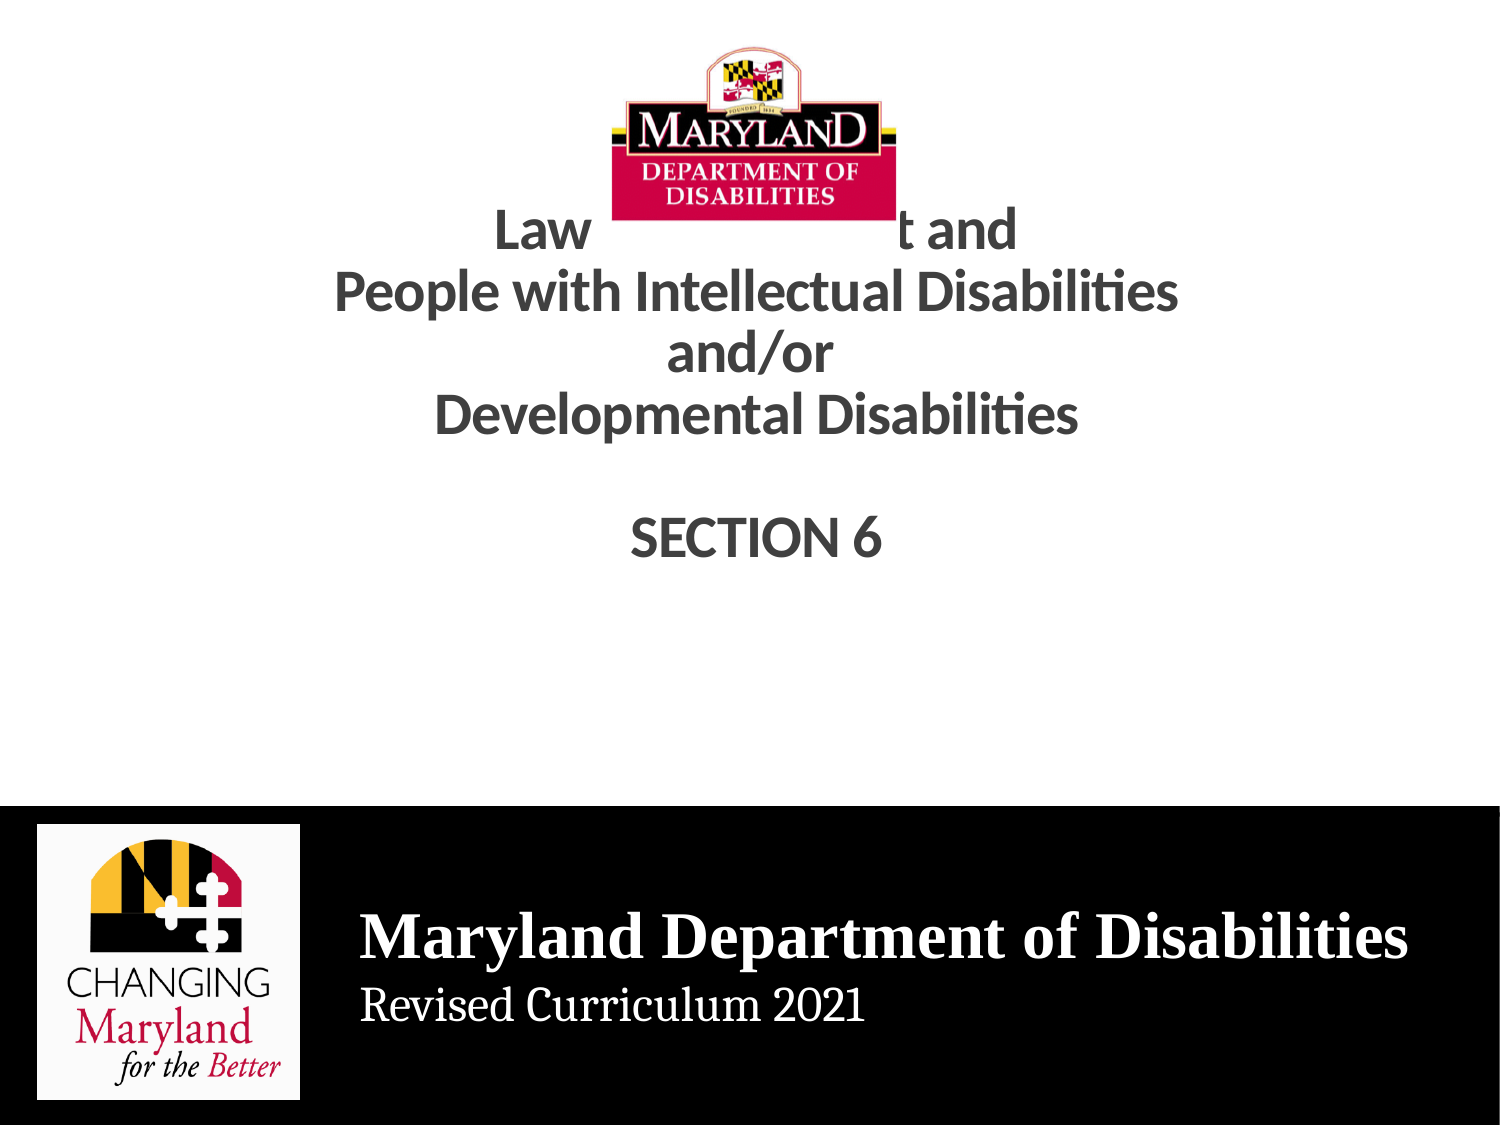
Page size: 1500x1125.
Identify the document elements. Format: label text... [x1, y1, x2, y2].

title Law Enforcement and People with Intellectual Disabilities and/or Developmental Disabilities SECTION 6 [82, 37, 1433, 638]
picture [36, 824, 301, 1101]
picture [606, 39, 901, 263]
text_box Maryland Department of Disabilities Revised Curriculum 2021 [344, 884, 1433, 1039]
